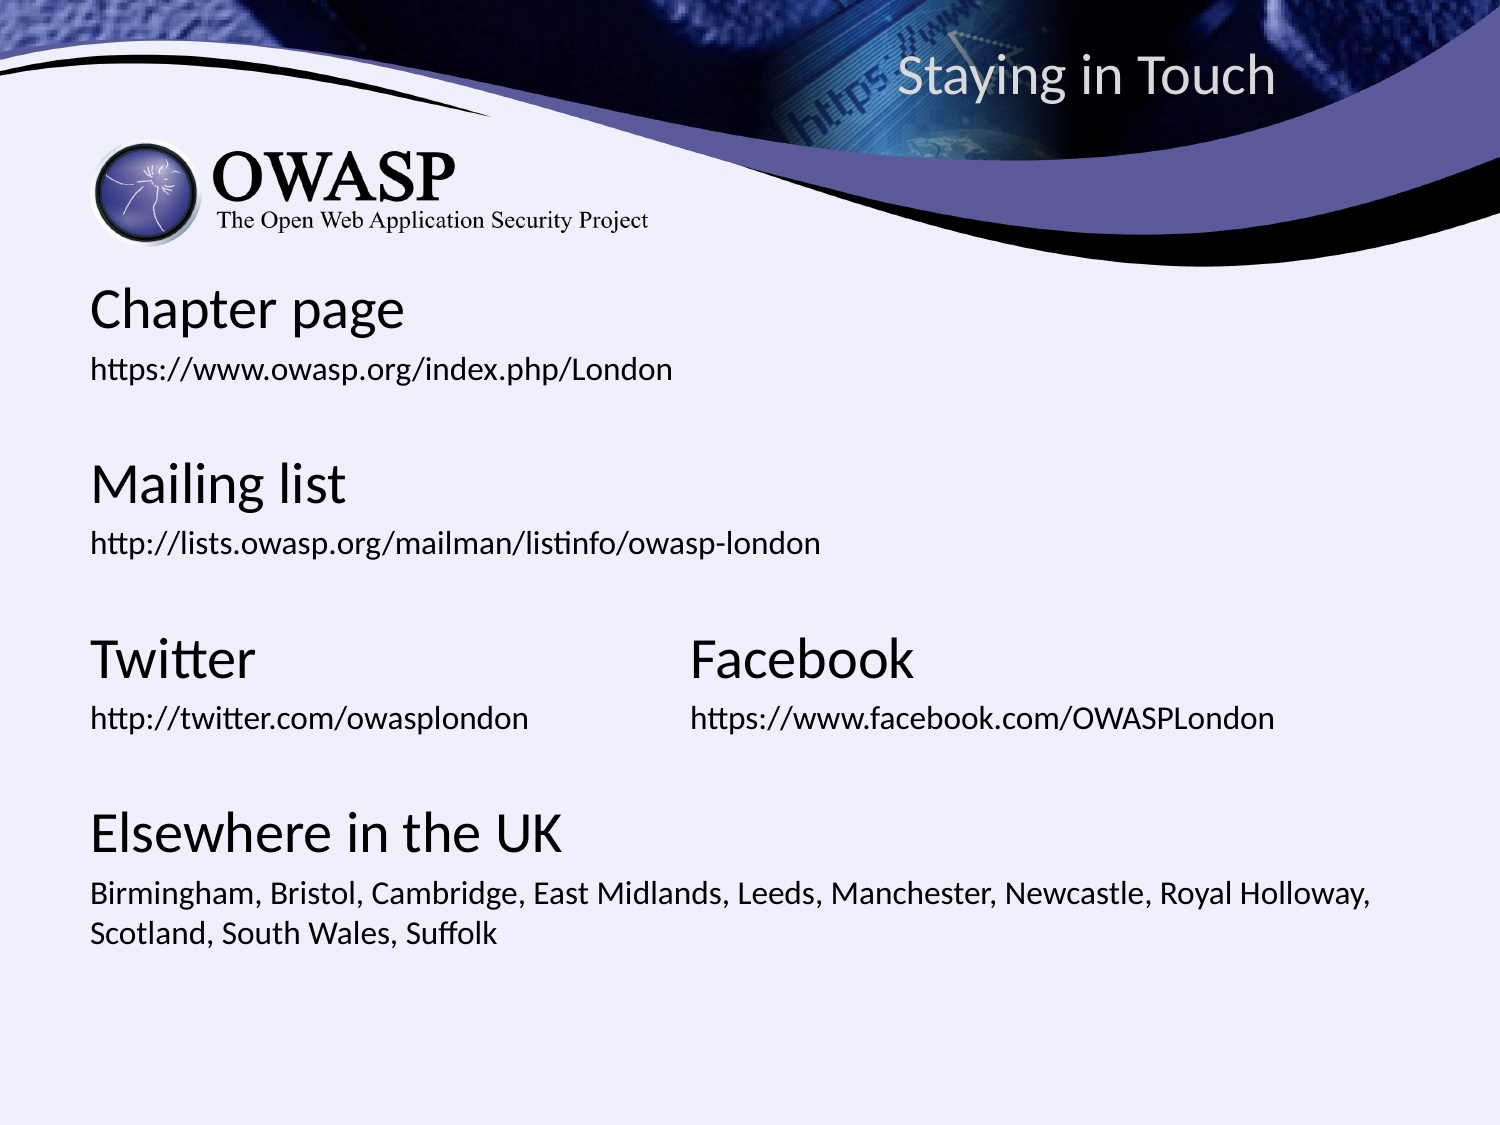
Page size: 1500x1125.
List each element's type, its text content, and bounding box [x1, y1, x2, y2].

list Chapter page https://www.owasp.org/index.php/London Mailing list http://lists.owasp.org/mailman/listinfo/owasp-london Twitter Facebook http://twitter.com/owasplondon https://www.facebook.com/OWASPLondon Elsewhere in the UK Birmingham, Bristol, Cambridge, East Midlands, Leeds, Manchester, Newcastle, Royal Holloway, Scotland, South Wales, Suffolk [75, 262, 1425, 1005]
title Staying in Touch [699, 12, 1475, 130]
picture [0, 0, 1500, 1125]
